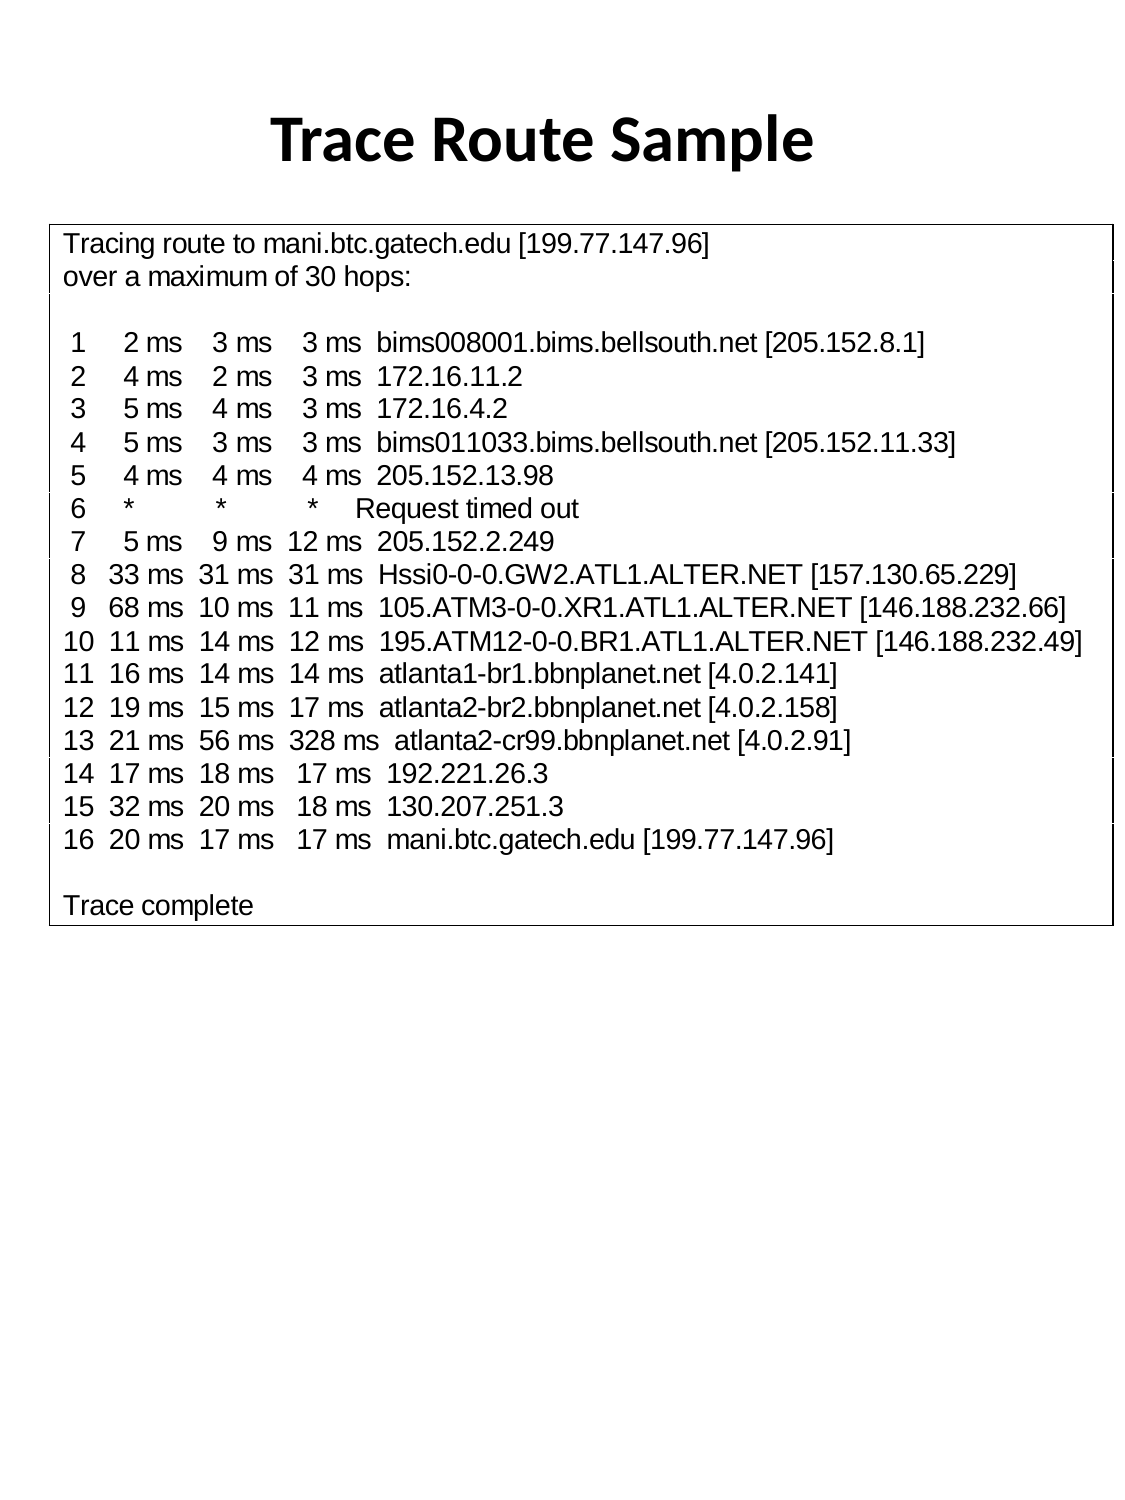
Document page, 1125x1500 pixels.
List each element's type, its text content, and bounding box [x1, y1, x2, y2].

title Trace Route Sample [87, 87, 1013, 223]
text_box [48, 223, 1115, 927]
